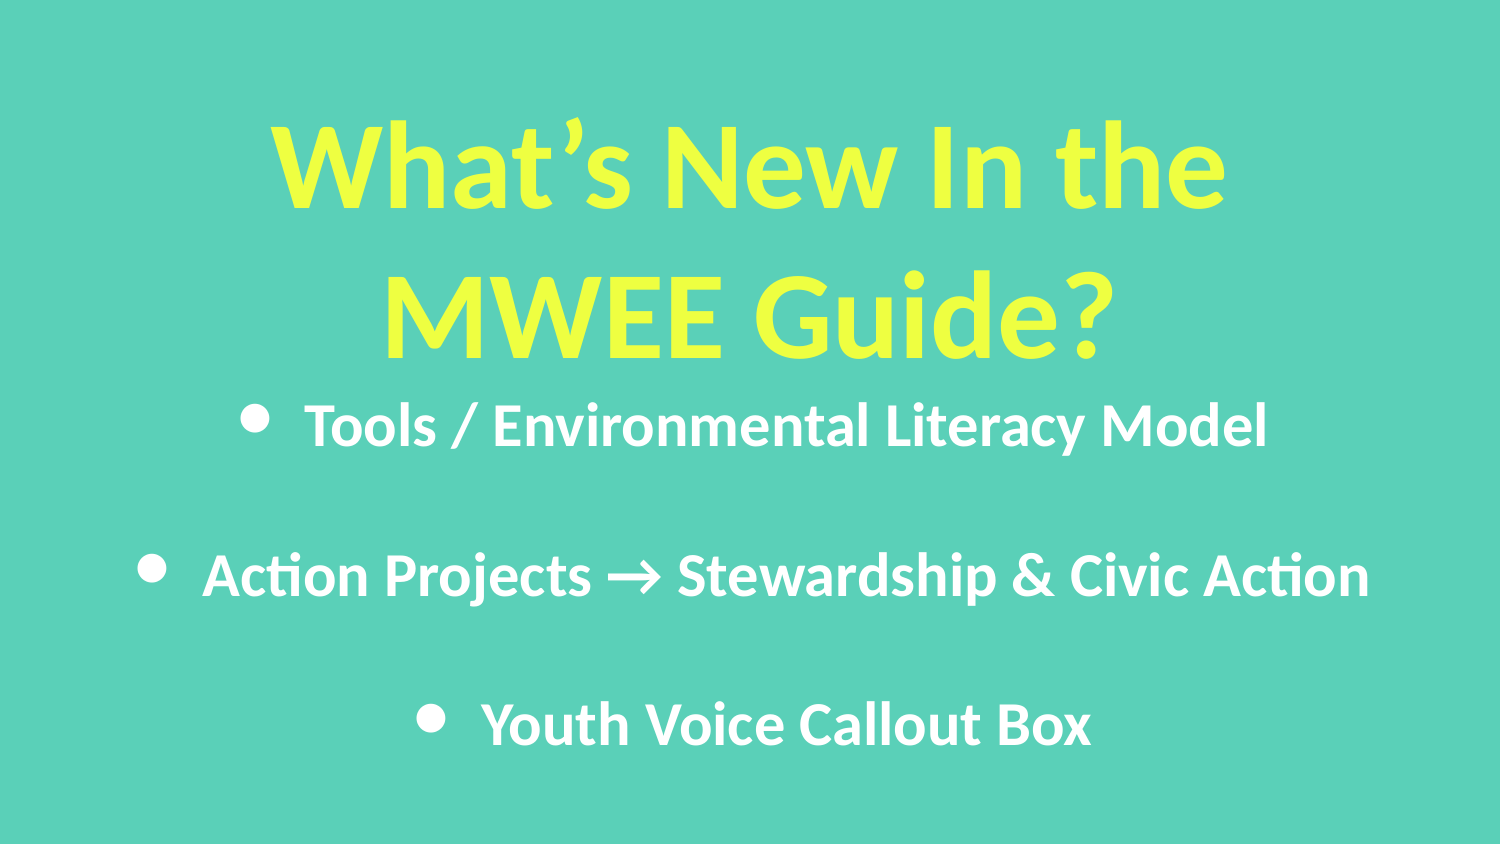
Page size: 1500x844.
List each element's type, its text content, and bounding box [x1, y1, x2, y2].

title What’s New In the MWEE Guide? Tools / Environmental Literacy Model Action Projects → Stewardship & Civic Action Youth Voice Callout Box [104, 70, 1396, 774]
